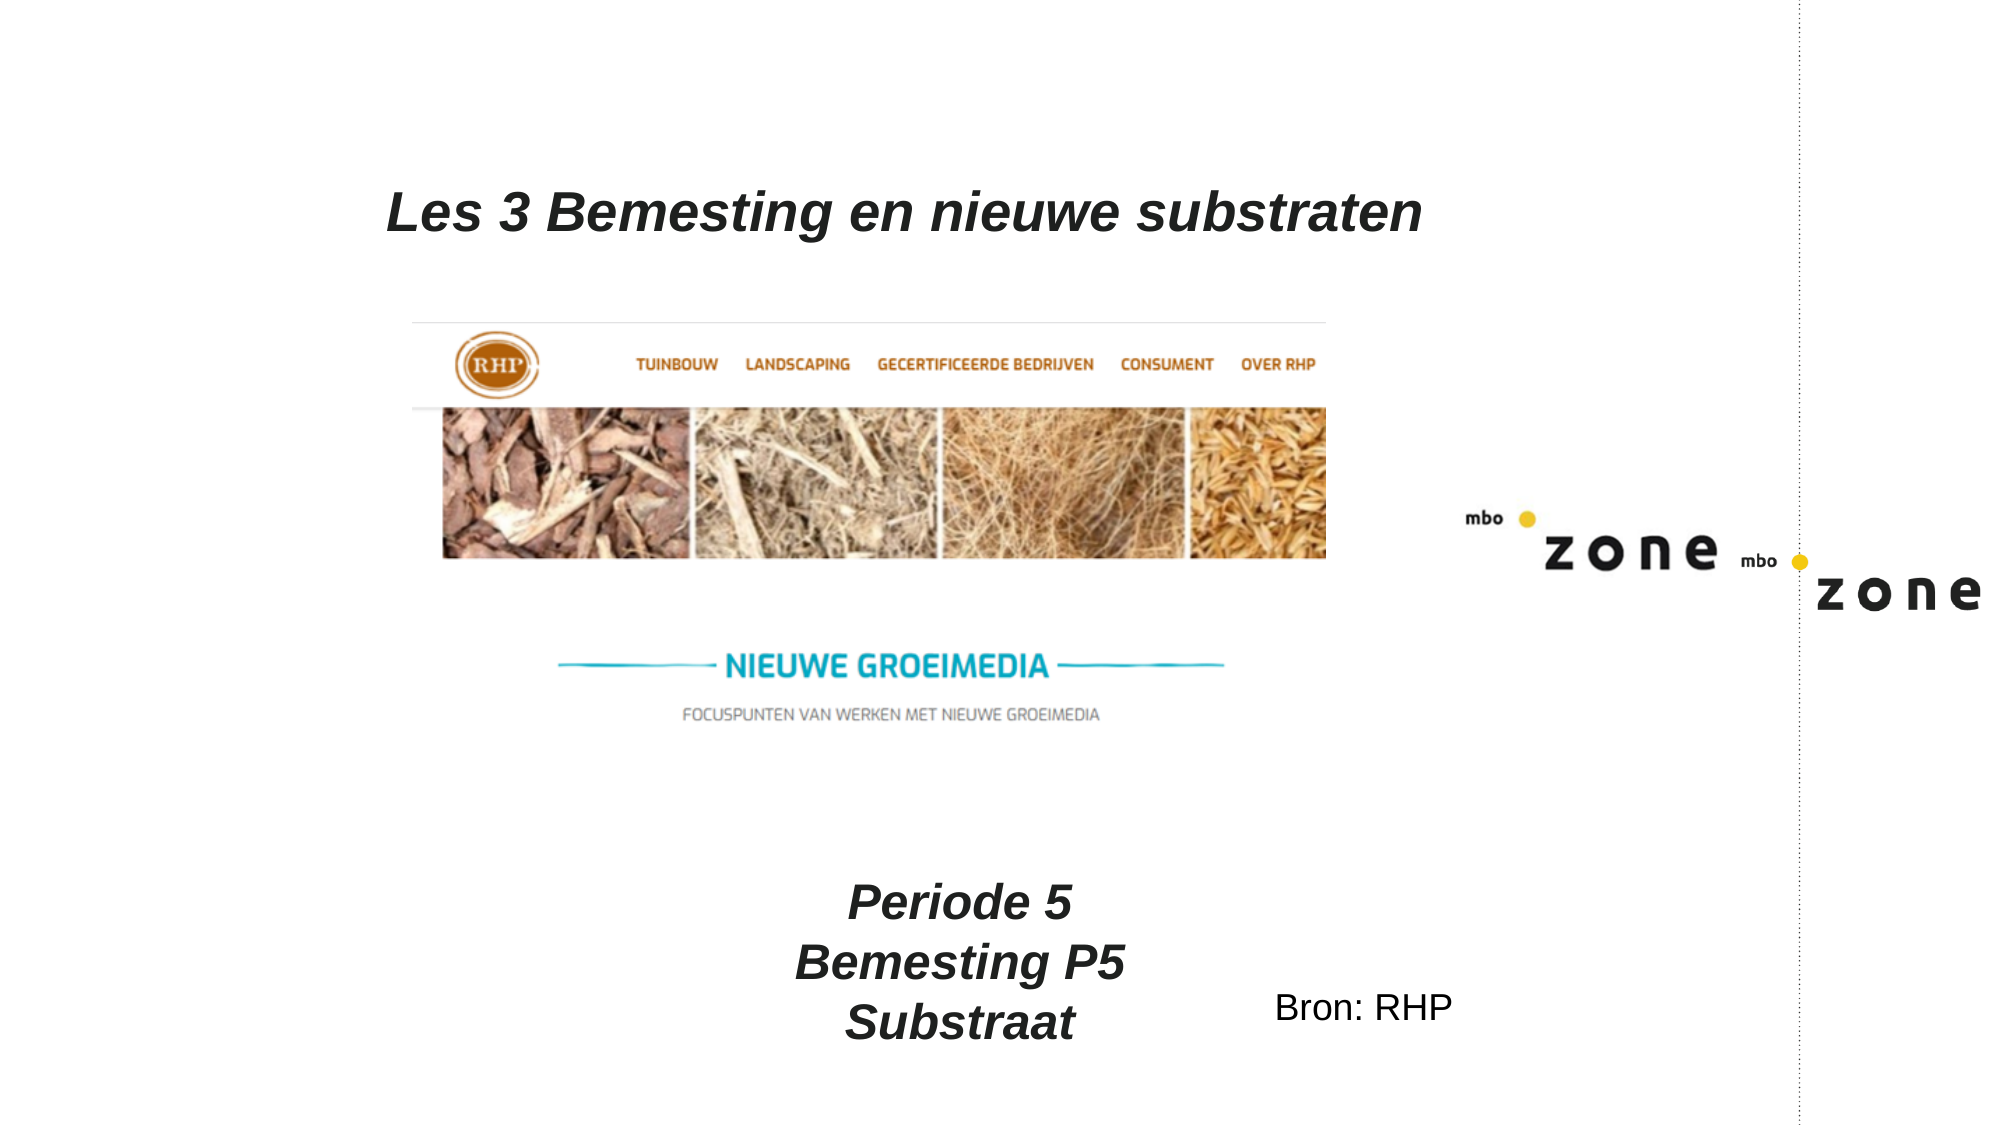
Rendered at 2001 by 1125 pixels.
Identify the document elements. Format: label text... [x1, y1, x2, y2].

text_box Bron: RHP [1259, 975, 1709, 1036]
subtitle Periode 5 Bemesting P5 Substraat [397, 869, 1523, 1125]
picture [1448, 0, 2001, 1125]
title Les 3 Bemesting en nieuwe substraten [362, 101, 1449, 244]
picture [412, 322, 1326, 757]
